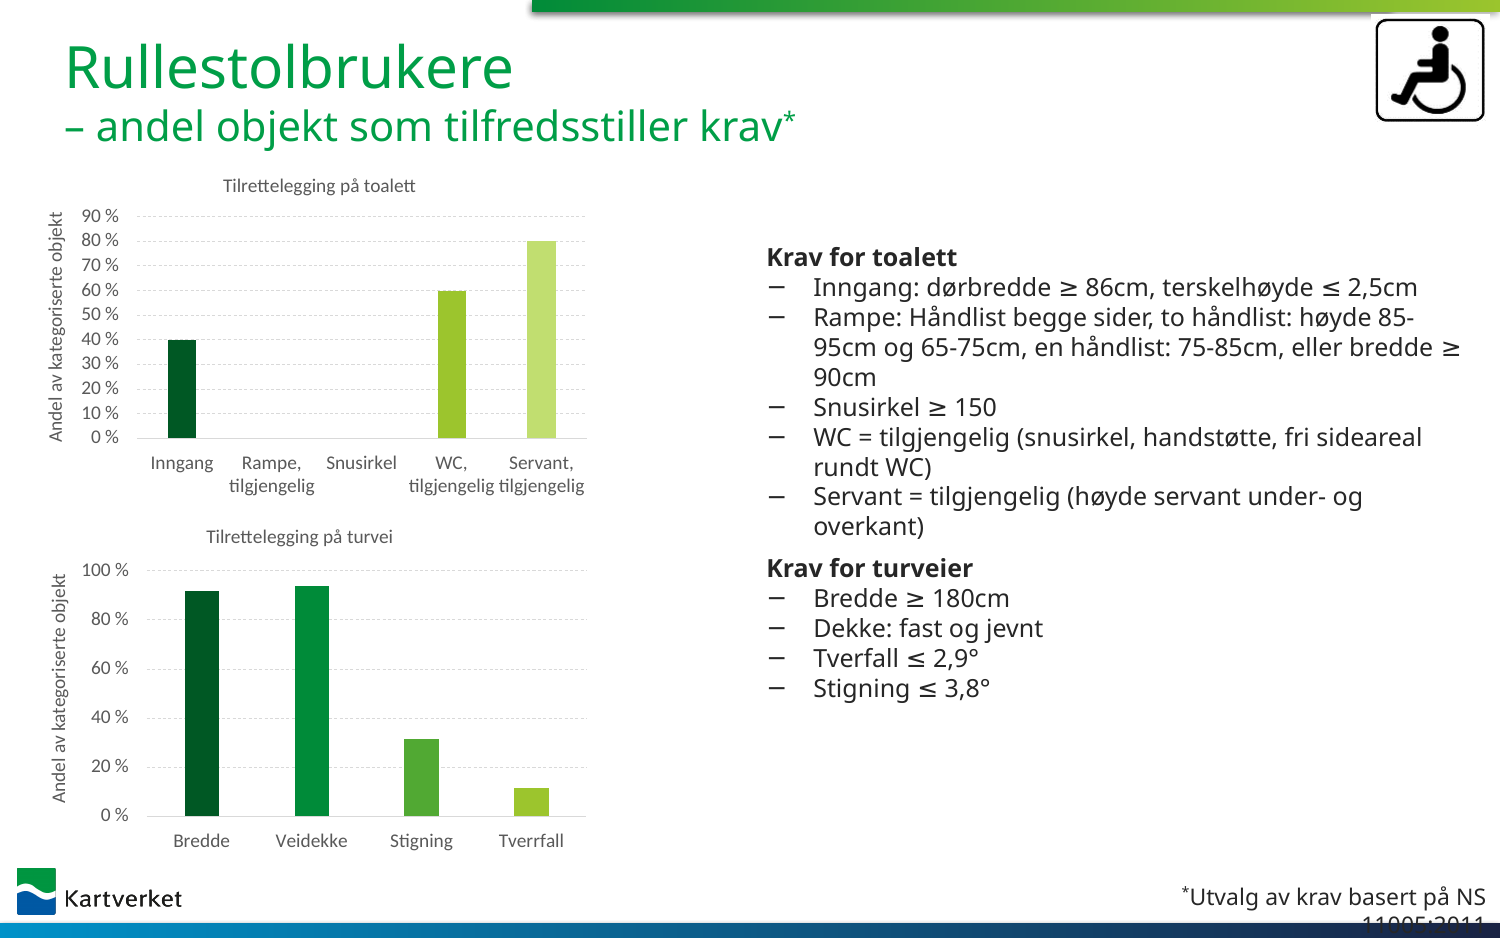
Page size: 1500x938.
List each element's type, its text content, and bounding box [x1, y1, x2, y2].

picture [41, 166, 598, 505]
text_box Krav for turveier Bredde ≥ 180cm Dekke: fast og jevnt Tverfall ≤ 2,9° Stigning ≤ 3,8° [751, 545, 1483, 710]
picture [1371, 13, 1491, 127]
text_box Rullestolbrukere – andel objekt som tilfredsstiller krav* [49, 14, 1431, 158]
text_box *Utvalg av krav basert på NS 11005:2011 [1068, 873, 1500, 938]
picture [41, 520, 598, 859]
text_box Krav for toalett Inngang: dørbredde ≥ 86cm, terskelhøyde ≤ 2,5cm Rampe: Håndlist begge sider, to håndlist: høyde 85-95cm og 65-75cm, en håndlist: 75-85cm, eller bredde ≥ 90cm Snusirkel ≥ 150 WC = tilgjengelig (snusirkel, handstøtte, fri sideareal rundt WC) Servant = tilgjengelig (høyde servant under- og overkant) [751, 234, 1483, 545]
